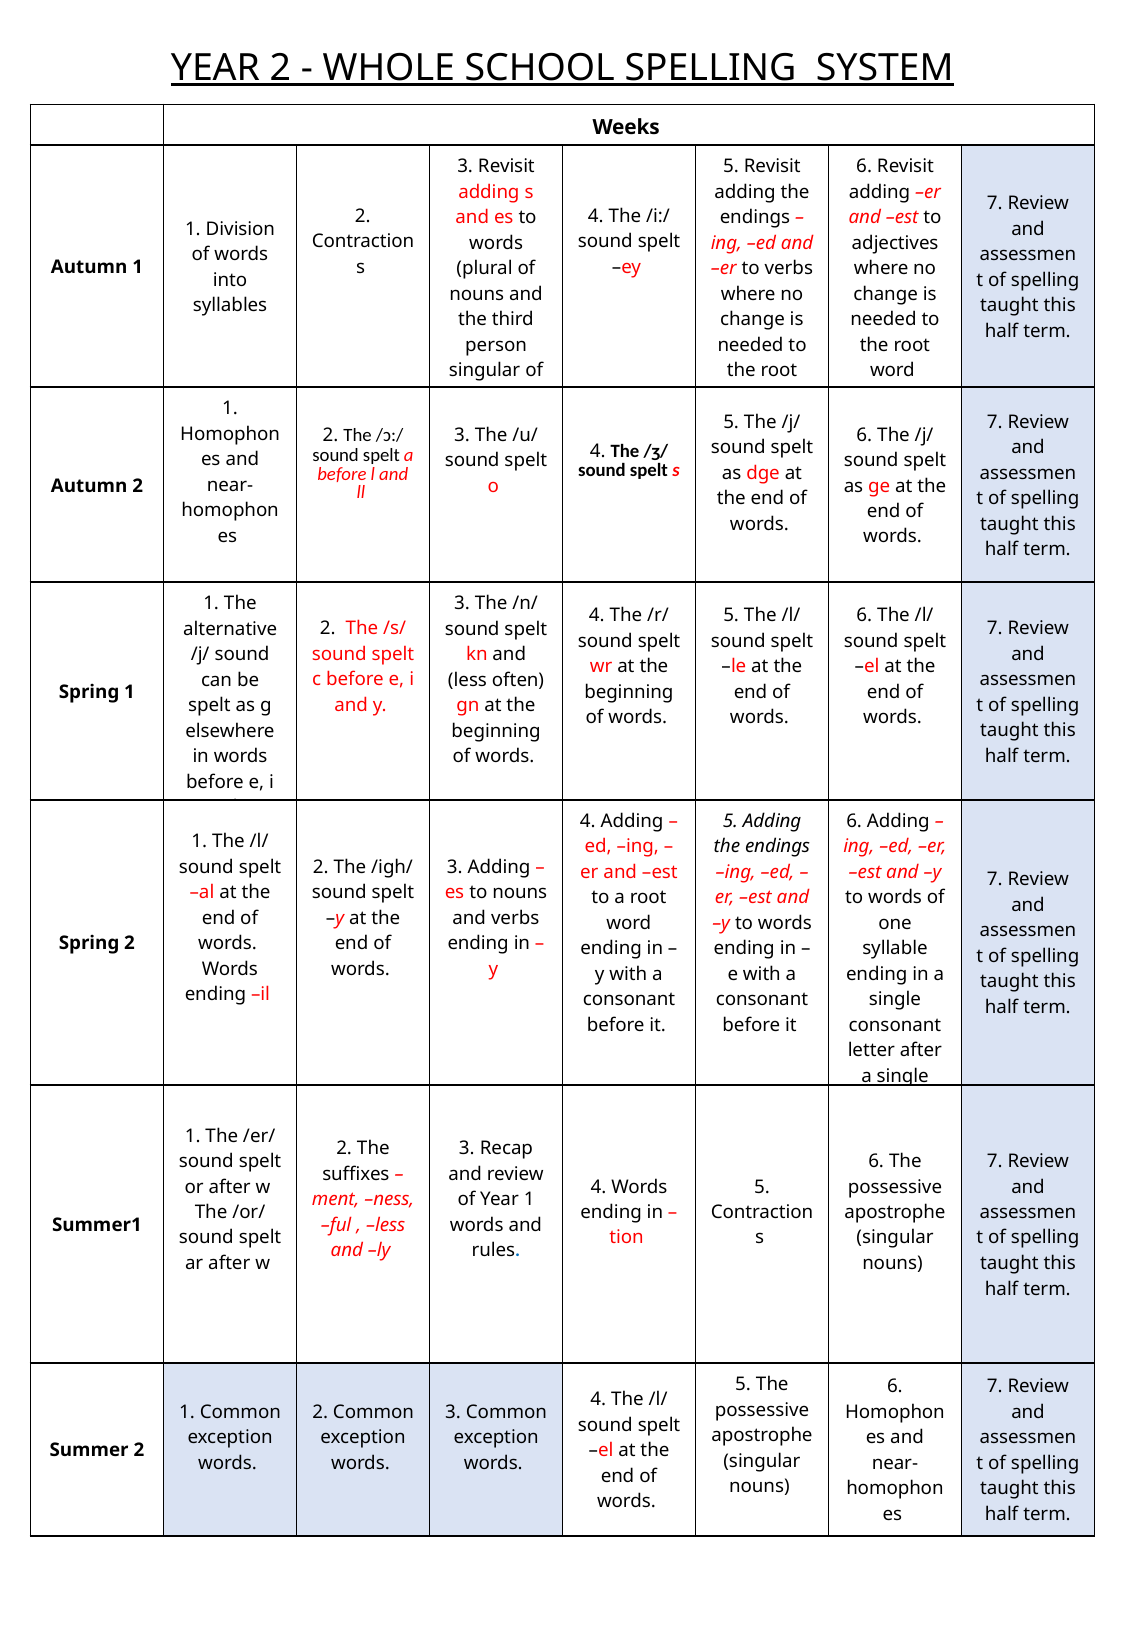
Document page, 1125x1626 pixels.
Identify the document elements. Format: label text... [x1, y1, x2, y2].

table_cell 6. Homophones and near-homophones [829, 1364, 961, 1535]
table_cell 5. The /l/ sound spelt –le at the end of words. [696, 583, 828, 799]
table_cell 5. Adding the endings –ing, –ed, –er, –est and –y to words ending in –e with a consonant before it [696, 801, 828, 1084]
table_cell 7. Review and assessment of spelling taught this half term. [962, 1086, 1094, 1362]
table_cell Summer 2 [31, 1364, 163, 1535]
table_cell Summer1 [31, 1086, 163, 1362]
table_cell 3. Common exception words. [430, 1364, 562, 1535]
table_cell 7. Review and assessment of spelling taught this half term. [962, 583, 1094, 799]
table_cell 6. The possessive apostrophe (singular nouns) [829, 1086, 961, 1362]
table_cell 2. The /igh/ sound spelt –y at the end of words. [297, 801, 429, 1084]
table_cell 6. The /j/ sound spelt as ge at the end of words. [829, 388, 961, 581]
table_cell 4. Words ending in –tion [563, 1086, 695, 1362]
table_cell 1. The /l/ sound spelt –al at the end of words. Words ending –il [164, 801, 296, 1084]
table_cell 1. Common exception words. [164, 1364, 296, 1535]
table_cell 4. The /i:/ sound spelt –ey [563, 146, 695, 386]
table_cell Spring 2 [31, 801, 163, 1084]
table_cell 2. Contractions [297, 146, 429, 386]
table_cell 2. The /s/ sound spelt c before e, i and y. [297, 583, 429, 799]
table_cell 3. Revisit adding s and es to words (plural of nouns and the third person singular of verbs) [430, 146, 562, 386]
table_cell 5. Contractions [696, 1086, 828, 1362]
table_cell 5. The possessive apostrophe (singular nouns) [696, 1364, 828, 1535]
table_cell 6. Adding –ing, –ed, –er, –est and –y to words of one syllable ending in a single consonant letter after a single vowel letter [829, 801, 961, 1084]
table_cell 3. The /u/ sound spelt o [430, 388, 562, 581]
table_cell 2. Common exception words. [297, 1364, 429, 1535]
table_cell 1. Homophones and near-homophones [164, 388, 296, 581]
table_cell 4. Adding –ed, –ing, –er and –est to a root word ending in –y with a consonant before it. [563, 801, 695, 1084]
table_cell 4. The /ʒ/ sound spelt s [563, 388, 695, 581]
table_cell 4. The /l/ sound spelt –el at the end of words. [563, 1364, 695, 1535]
table_cell 5. The /j/ sound spelt as dge at the end of words. [696, 388, 828, 581]
table_cell 6. Revisit adding –er and –est to adjectives where no change is needed to the root word [829, 146, 961, 386]
table_cell 7. Review and assessment of spelling taught this half term. [962, 801, 1094, 1084]
table_cell 3. Adding –es to nouns and verbs ending in –y [430, 801, 562, 1084]
table_cell 5. Revisit adding the endings –ing, –ed and –er to verbs where no change is needed to the root word [696, 146, 828, 386]
table_cell 1. Division of words into syllables [164, 146, 296, 386]
table_cell 4. The /r/ sound spelt wr at the beginning of words. [563, 583, 695, 799]
table_cell 1. The /er/ sound spelt or after w The /or/ sound spelt ar after w [164, 1086, 296, 1362]
table_cell Spring 1 [31, 583, 163, 799]
table_cell 7. Review and assessment of spelling taught this half term. [962, 146, 1094, 386]
table_header Weeks [164, 105, 1094, 144]
table_cell 3. Recap and review of Year 1 words and rules. [430, 1086, 562, 1362]
table_cell 3. The /n/ sound spelt kn and (less often) gn at the beginning of words. [430, 583, 562, 799]
table_cell 1. The alternative /j/ sound can be spelt as g elsewhere in words before e, i and y. [164, 583, 296, 799]
text_box YEAR 2 - WHOLE SCHOOL SPELLING SYSTEM [156, 35, 969, 96]
table_cell 7. Review and assessment of spelling taught this half term. [962, 388, 1094, 581]
table_header [31, 105, 163, 144]
table_cell Autumn 2 [31, 388, 163, 581]
table_cell 2. The suffixes –ment, –ness, –ful , –less and –ly [297, 1086, 429, 1362]
table_cell 7. Review and assessment of spelling taught this half term. [962, 1364, 1094, 1535]
table_cell 2. The /ɔ:/ sound spelt a before l and ll [297, 388, 429, 581]
table_cell Autumn 1 [31, 146, 163, 386]
table_cell 6. The /l/ sound spelt –el at the end of words. [829, 583, 961, 799]
